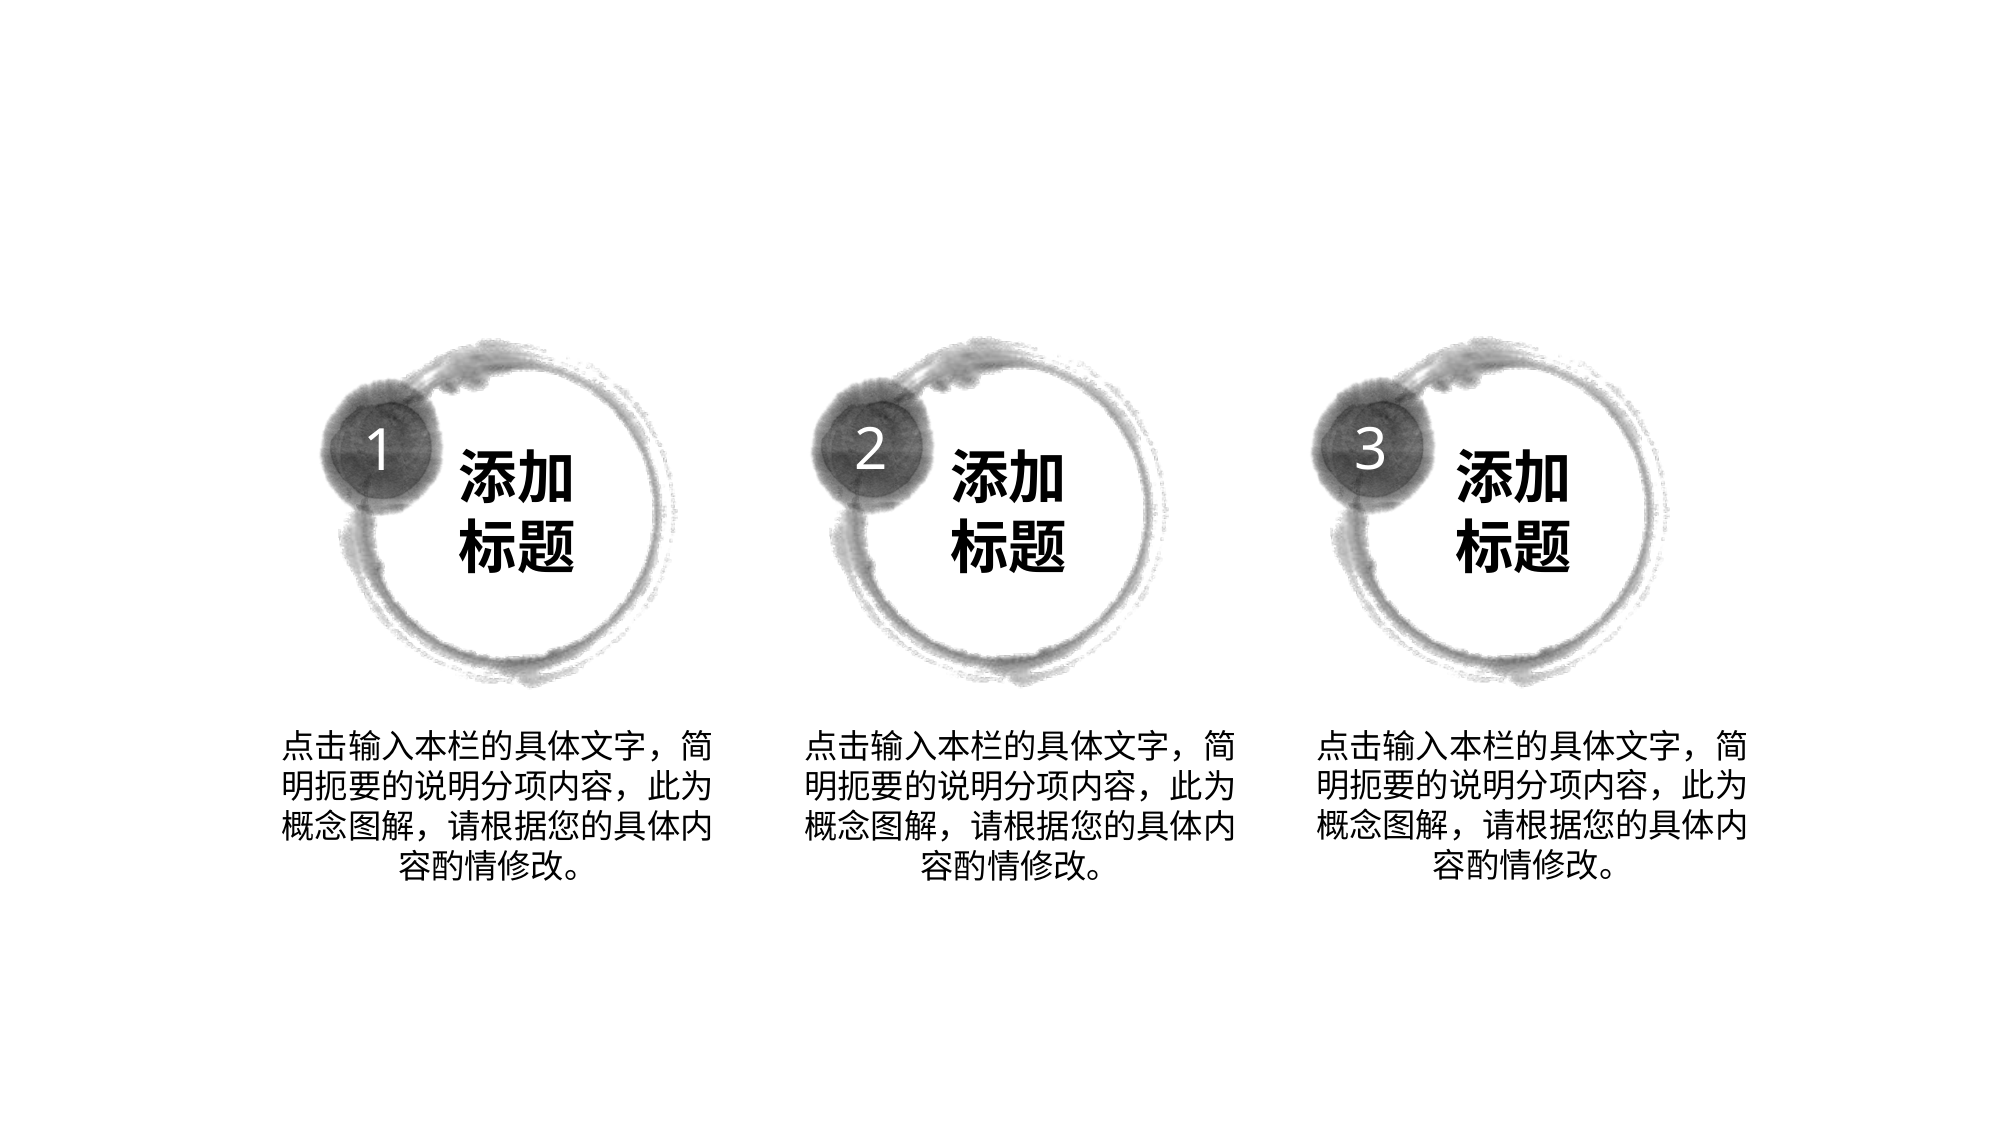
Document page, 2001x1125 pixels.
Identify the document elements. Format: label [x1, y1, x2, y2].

text_box [256, 326, 1775, 895]
